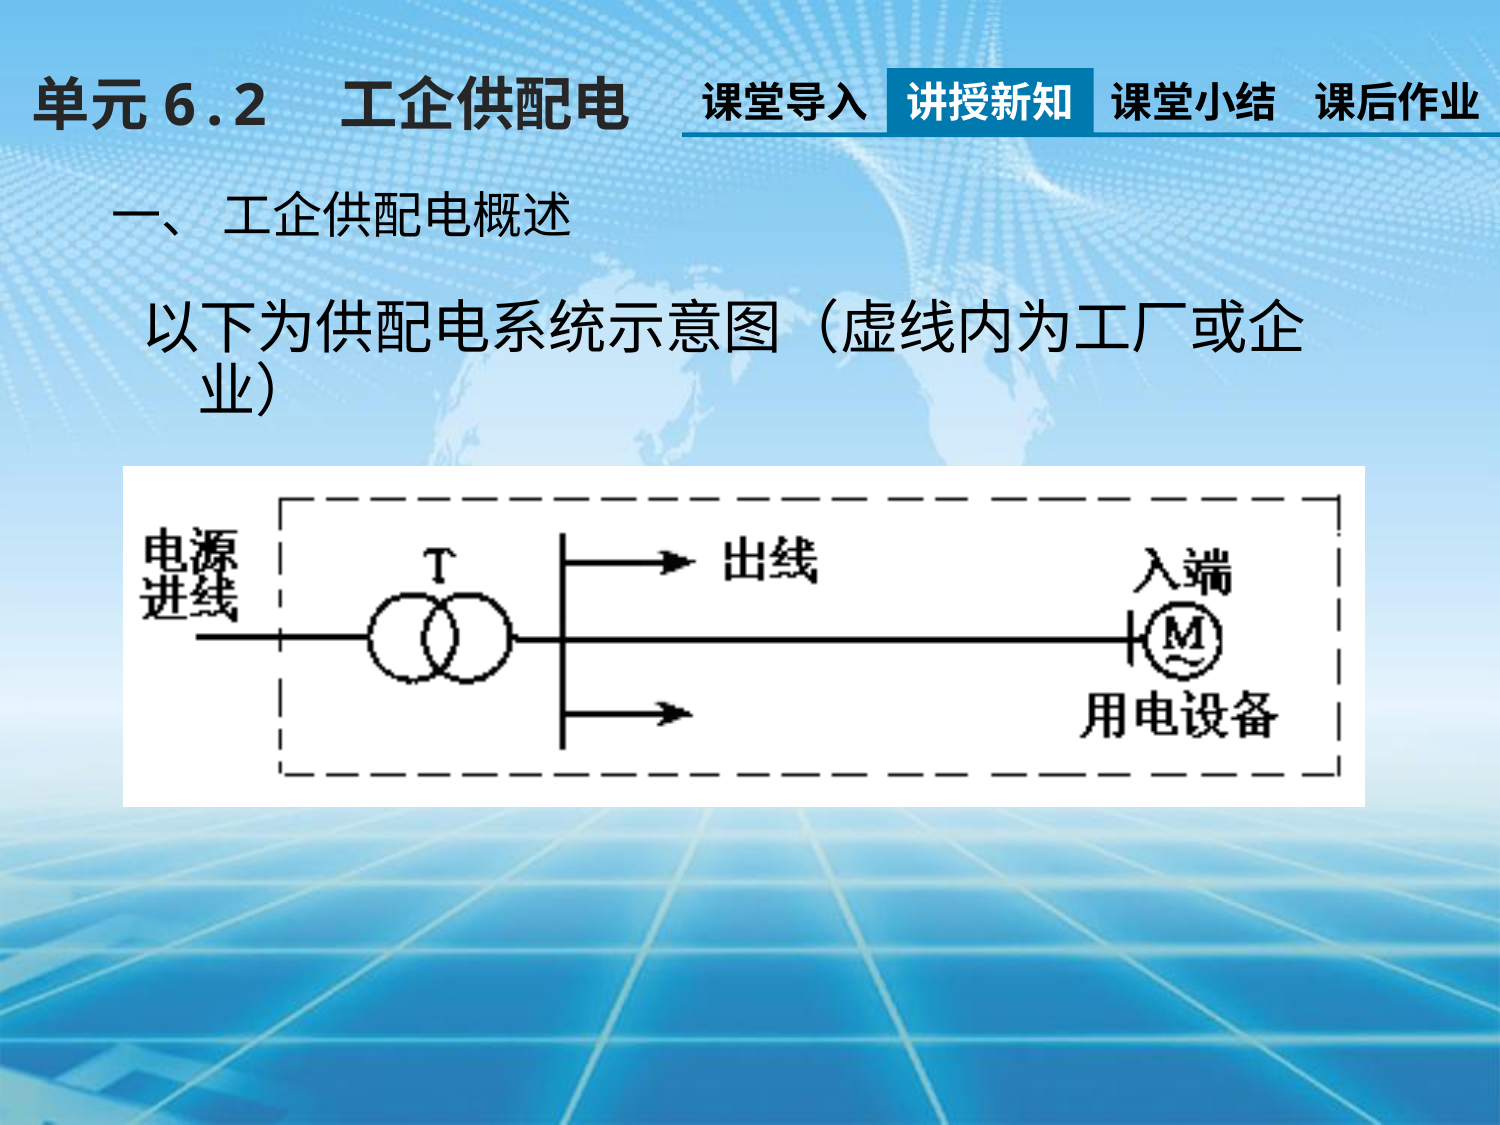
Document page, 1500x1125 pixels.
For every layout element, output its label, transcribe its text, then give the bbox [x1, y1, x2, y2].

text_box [123, 466, 1365, 807]
text_box 以下为供配电系统示意图（虚线内为工厂或企业） [126, 291, 1365, 422]
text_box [16, 59, 1500, 145]
text_box 一、 工企供配电概述 [96, 175, 1447, 249]
picture [0, 0, 1500, 1125]
